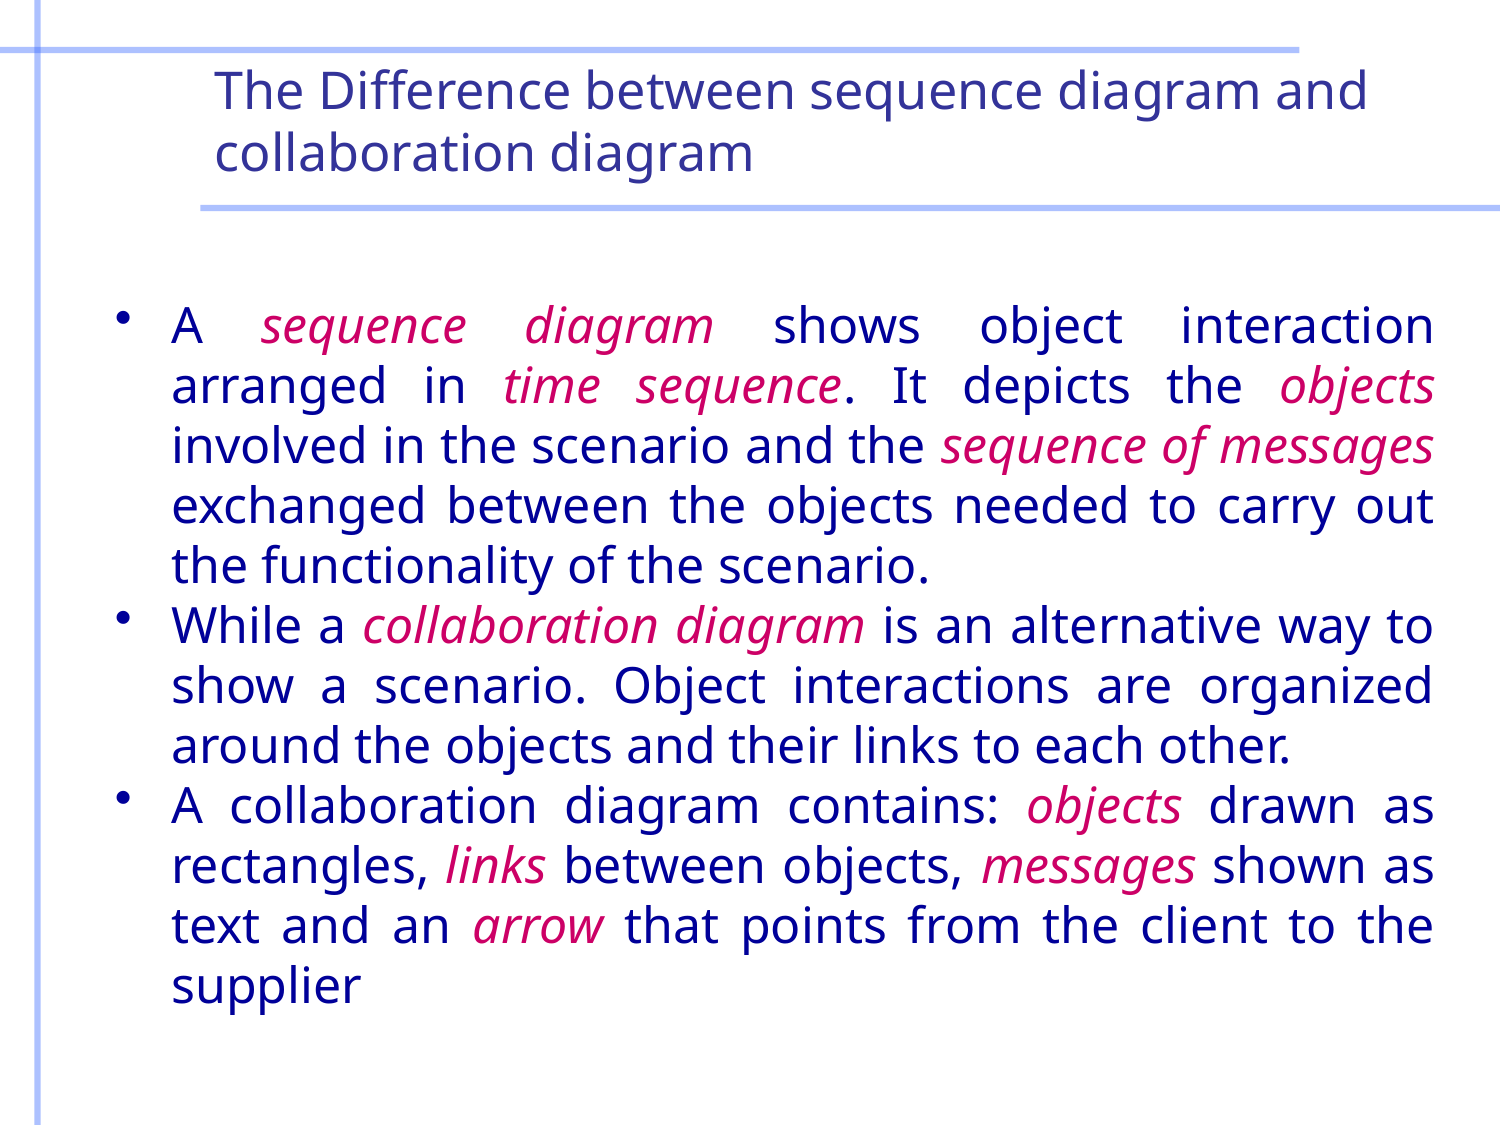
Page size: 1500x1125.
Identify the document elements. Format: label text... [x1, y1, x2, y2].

text_box A sequence diagram shows object interaction arranged in time sequence. It depicts the objects involved in the scenario and the sequence of messages exchanged between the objects needed to carry out the functionality of the scenario. While a collaboration diagram is an alternative way to show a scenario. Object interactions are organized around the objects and their links to each other. A collaboration diagram contains: objects drawn as rectangles, links between objects, messages shown as text and an arrow that points from the client to the supplier [100, 285, 1451, 1021]
text_box The Difference between sequence diagram and collaboration diagram [200, 49, 1500, 190]
